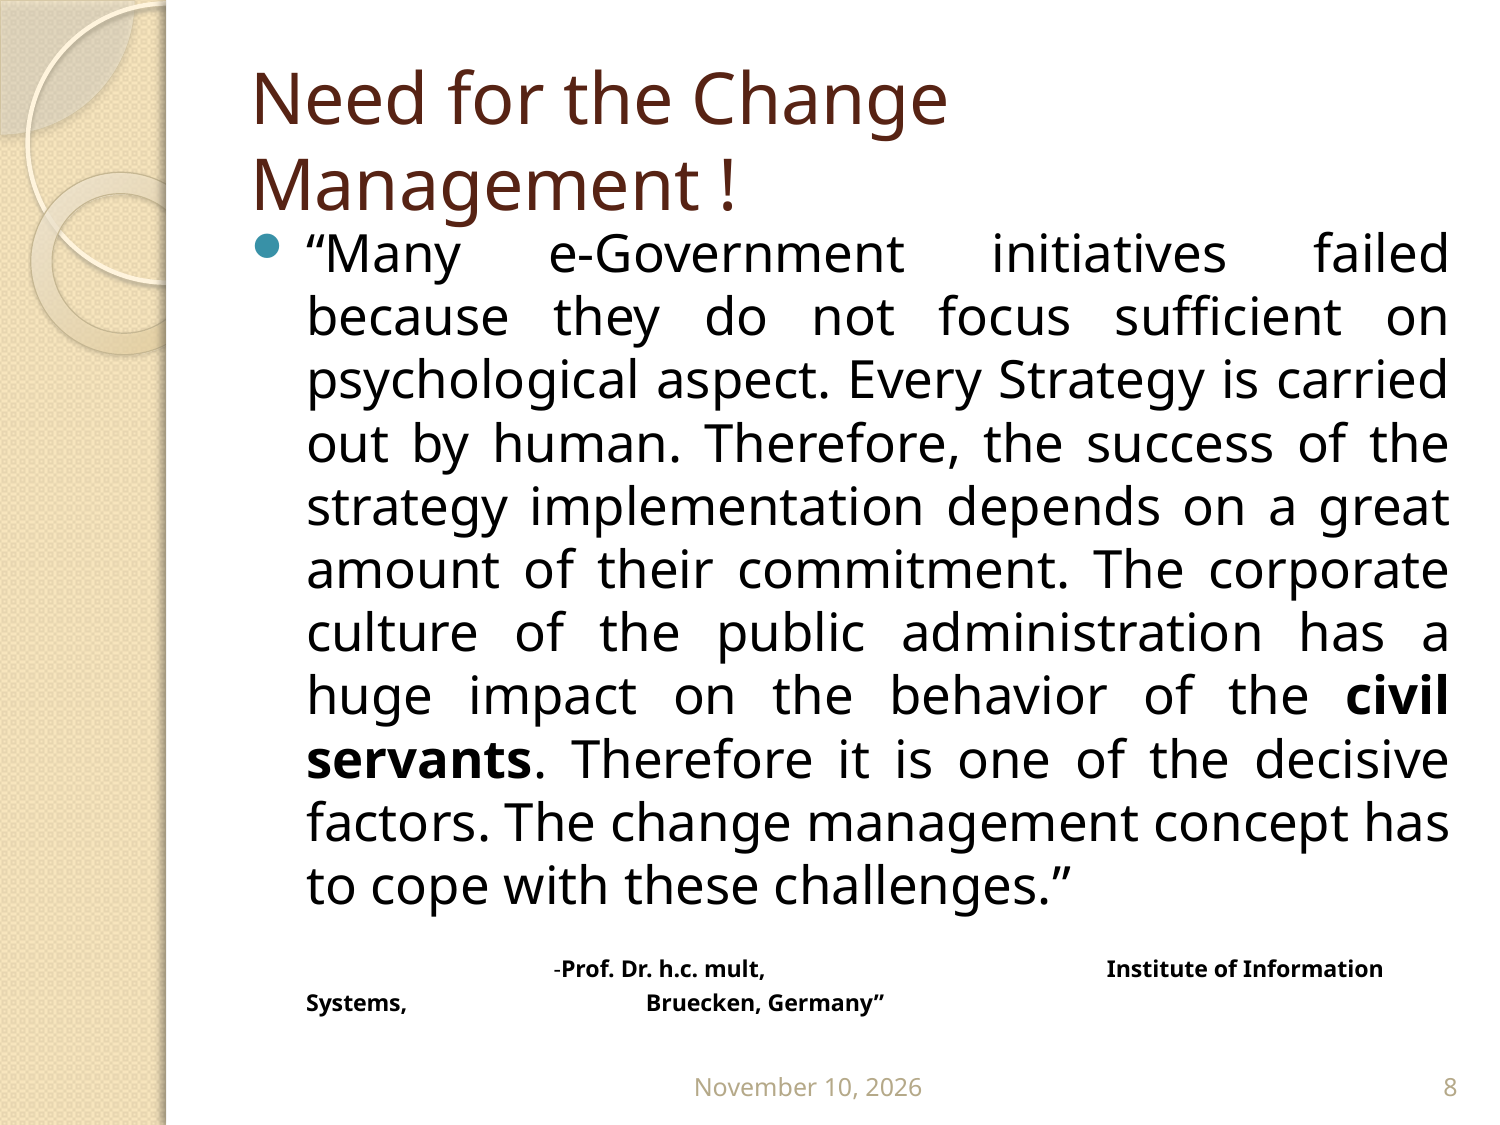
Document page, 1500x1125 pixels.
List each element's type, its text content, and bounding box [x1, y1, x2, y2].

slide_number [587, 1034, 938, 1113]
title Need for the Change Management ! [235, 45, 1466, 212]
slide_number 8 [1413, 1034, 1488, 1113]
list “Many e-Government initiatives failed because they do not focus sufficient on psychological aspect. Every Strategy is carried out by human. Therefore, the success of the strategy implementation depends on a great amount of their commitment. The corporate culture of the public administration has a huge impact on the behavior of the civil servants. Therefore it is one of the decisive factors. The change management concept has to cope with these challenges.” -Prof. Dr. h.c. mult, Institute of Information Systems, Bruecken, Germany” [235, 212, 1466, 1050]
